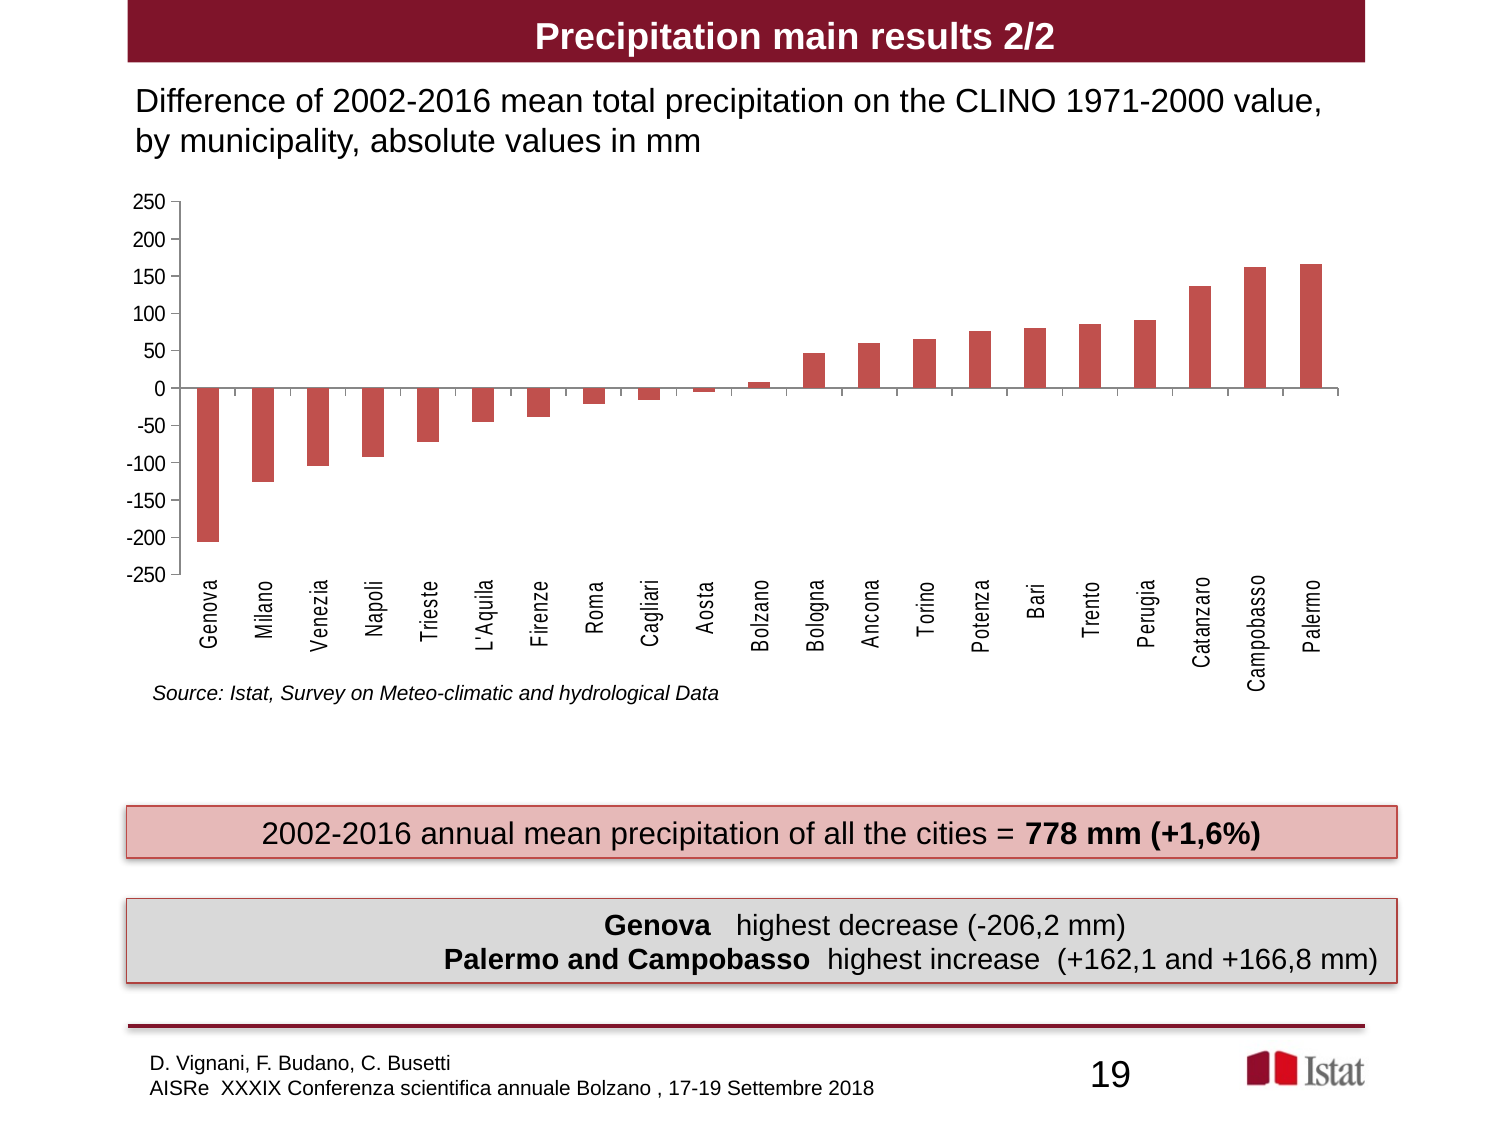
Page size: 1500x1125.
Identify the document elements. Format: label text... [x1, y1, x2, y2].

slide_number 19 [1074, 1042, 1425, 1103]
text_box Source: Istat, Survey on Meteo-climatic and hydrological Data [137, 702, 762, 713]
text_box D. Vignani, F. Budano, C. Busetti AISRe XXXIX Conferenza scientifica annuale Bolzano , 17-19 Settembre 2018 [134, 1042, 997, 1108]
text_box Precipitation main results 2/2 [120, 4, 1471, 119]
chart [126, 188, 1343, 693]
text_box Difference of 2002-2016 mean total precipitation on the CLINO 1971-2000 value, by municipality, absolute values in mm [126, 119, 1363, 149]
text_box Genova highest decrease (-206,2 mm) Palermo and Campobasso highest increase (+162,1 and +166,8 mm) [126, 898, 1398, 984]
text_box 2002-2016 annual mean precipitation of all the cities = 778 mm (+1,6%) [126, 805, 1398, 859]
